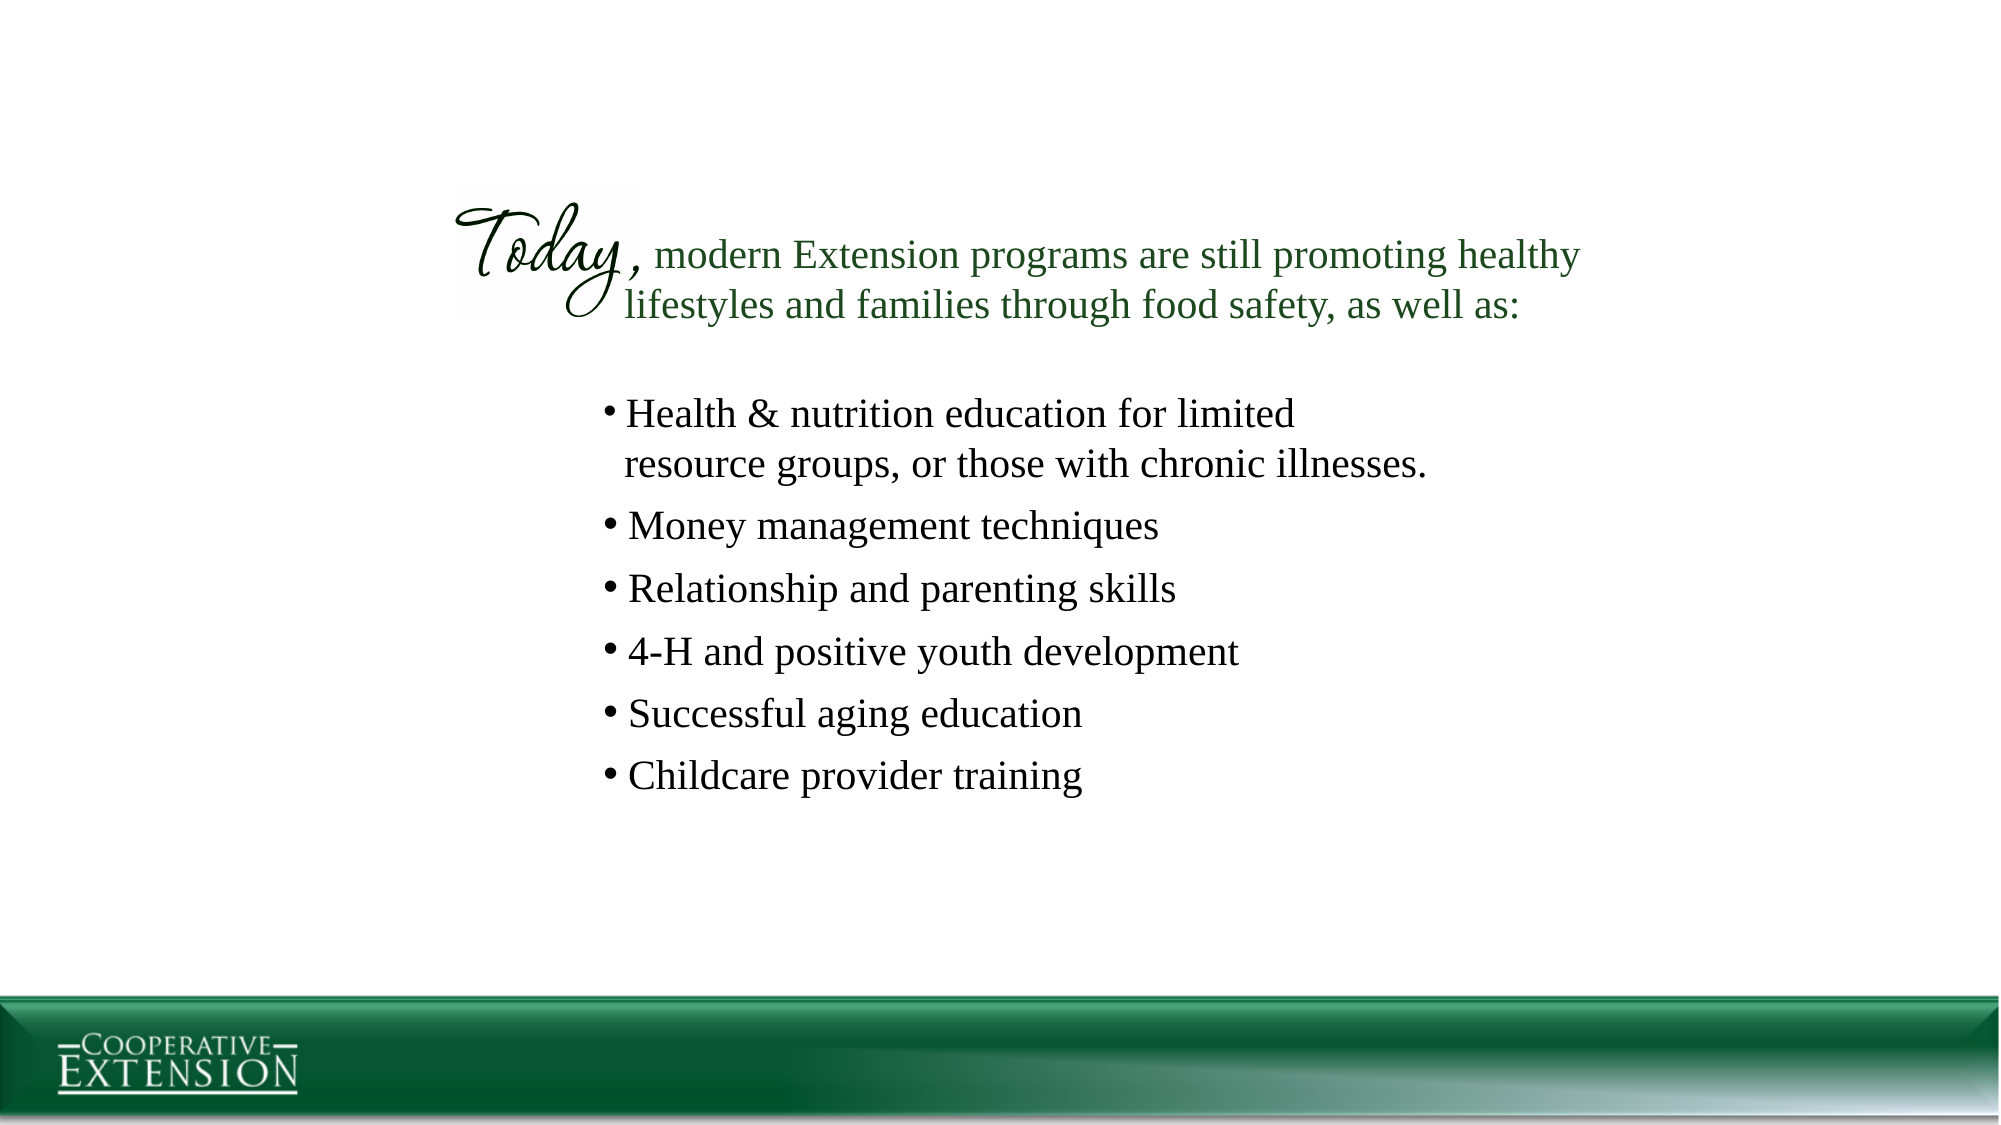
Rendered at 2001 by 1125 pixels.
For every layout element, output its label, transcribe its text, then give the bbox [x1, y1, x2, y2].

text_box Health & nutrition education for limited resource groups, or those with chronic illnesses. Money management techniques Relationship and parenting skills 4-H and positive youth development Successful aging education Childcare provider training [588, 378, 1586, 806]
picture [0, 0, 2001, 1125]
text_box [452, 182, 1791, 337]
